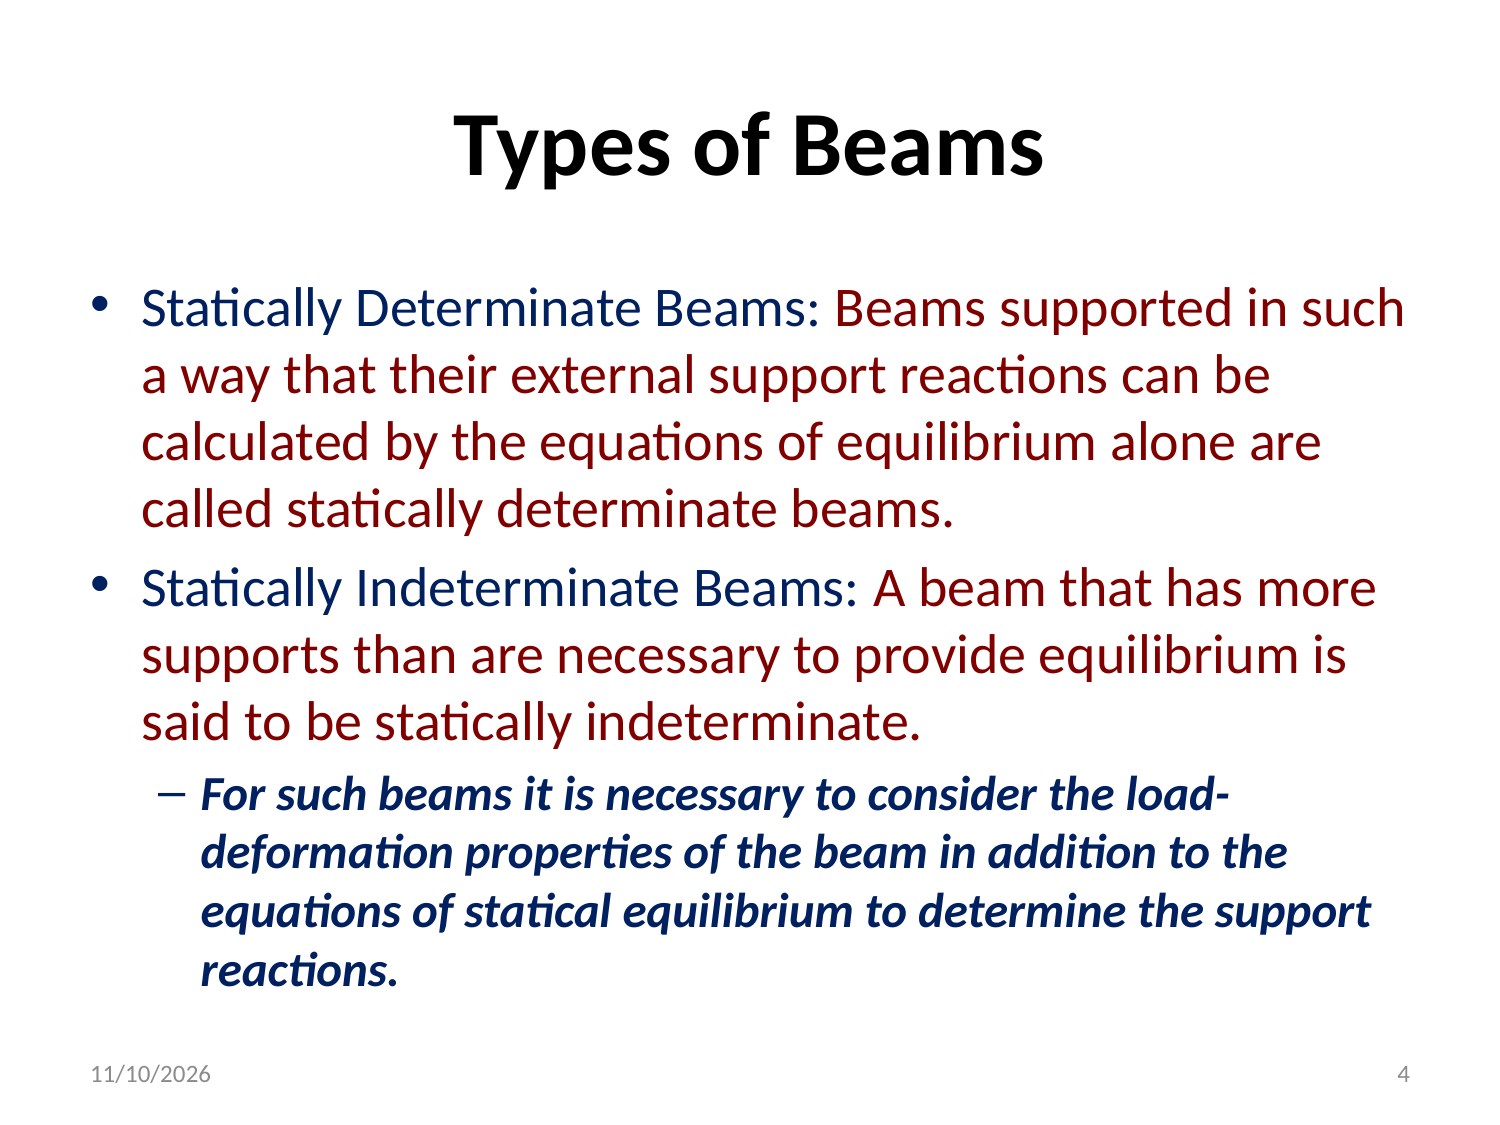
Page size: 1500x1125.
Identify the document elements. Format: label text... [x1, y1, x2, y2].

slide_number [75, 1042, 425, 1103]
list Statically Determinate Beams: Beams supported in such a way that their external support reactions can be calculated by the equations of equilibrium alone are called statically determinate beams. Statically Indeterminate Beams: A beam that has more supports than are necessary to provide equilibrium is said to be statically indeterminate. For such beams it is necessary to consider the load-deformation properties of the beam in addition to the equations of statical equilibrium to determine the support reactions. [75, 262, 1425, 1005]
slide_number 4 [1074, 1042, 1425, 1103]
title Types of Beams [75, 45, 1425, 233]
